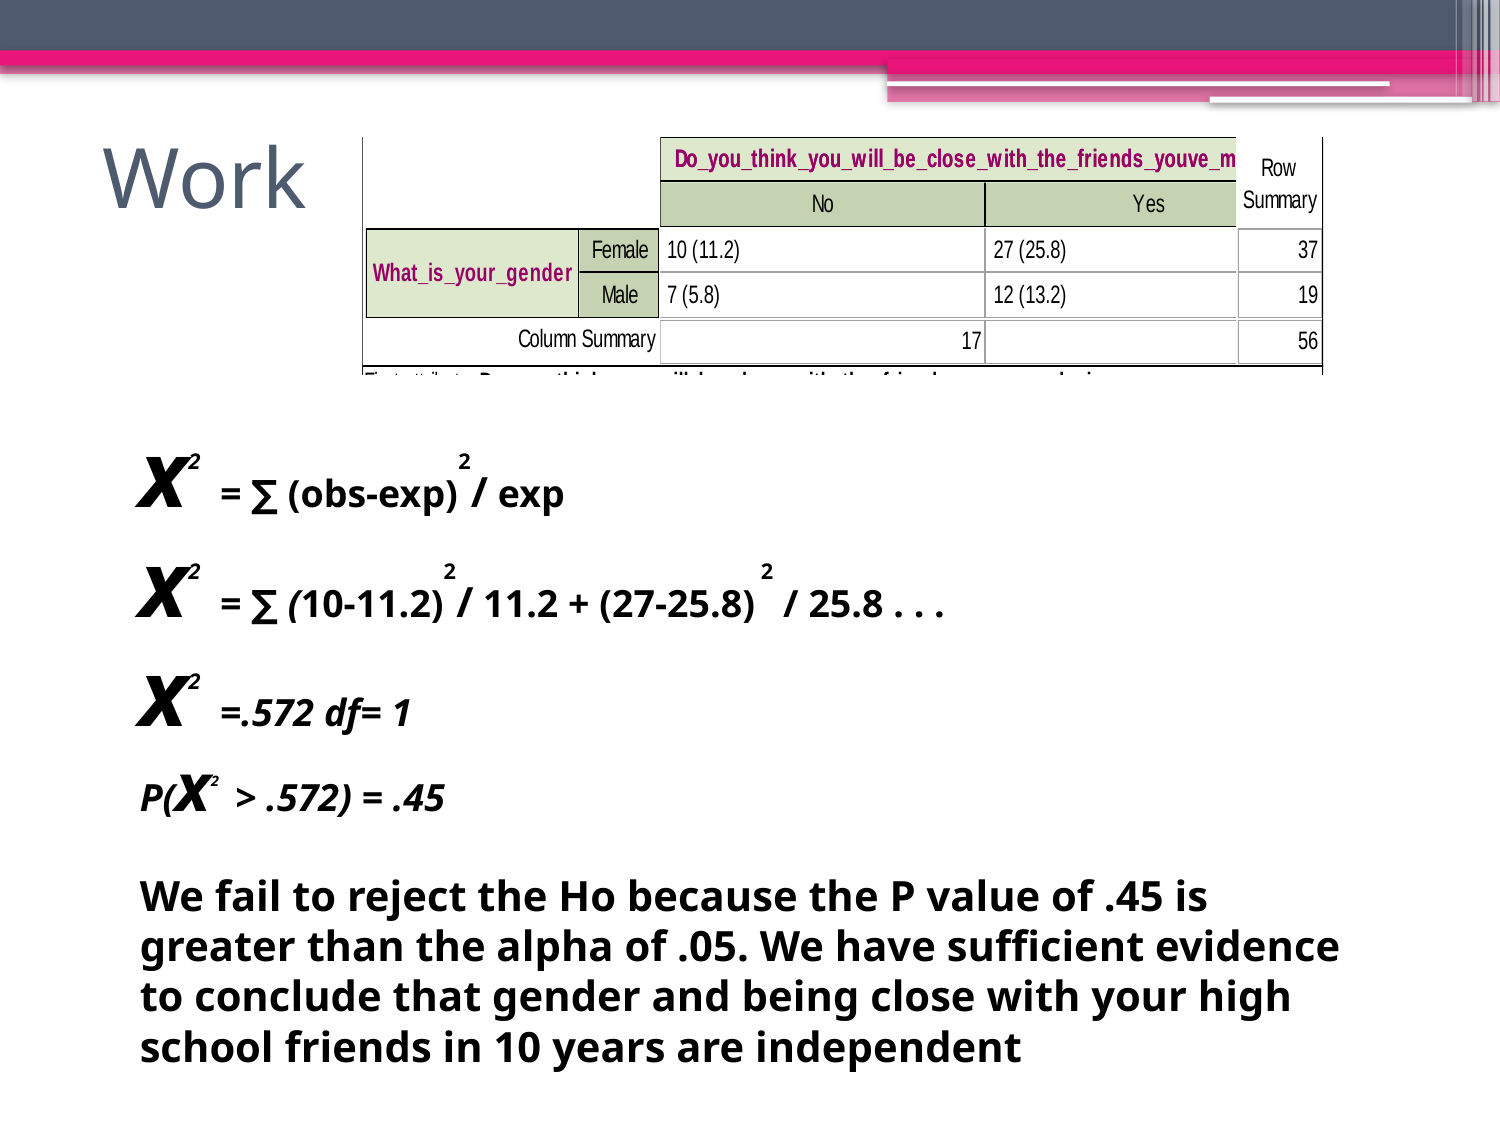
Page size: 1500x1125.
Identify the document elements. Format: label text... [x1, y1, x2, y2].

text_box x2 = ∑ (obs-exp)2/ exp x2 = ∑ (10-11.2)2/ 11.2 + (27-25.8) 2 / 25.8 . . . x2 =.572 df= 1 P(x2 > .572) = .45 We fail to reject the Ho because the P value of .45 is greater than the alpha of .05. We have sufficient evidence to conclude that gender and being close with your high school friends in 10 years are independent [124, 408, 1388, 1125]
title Work [87, 87, 1438, 263]
picture [362, 137, 1326, 376]
